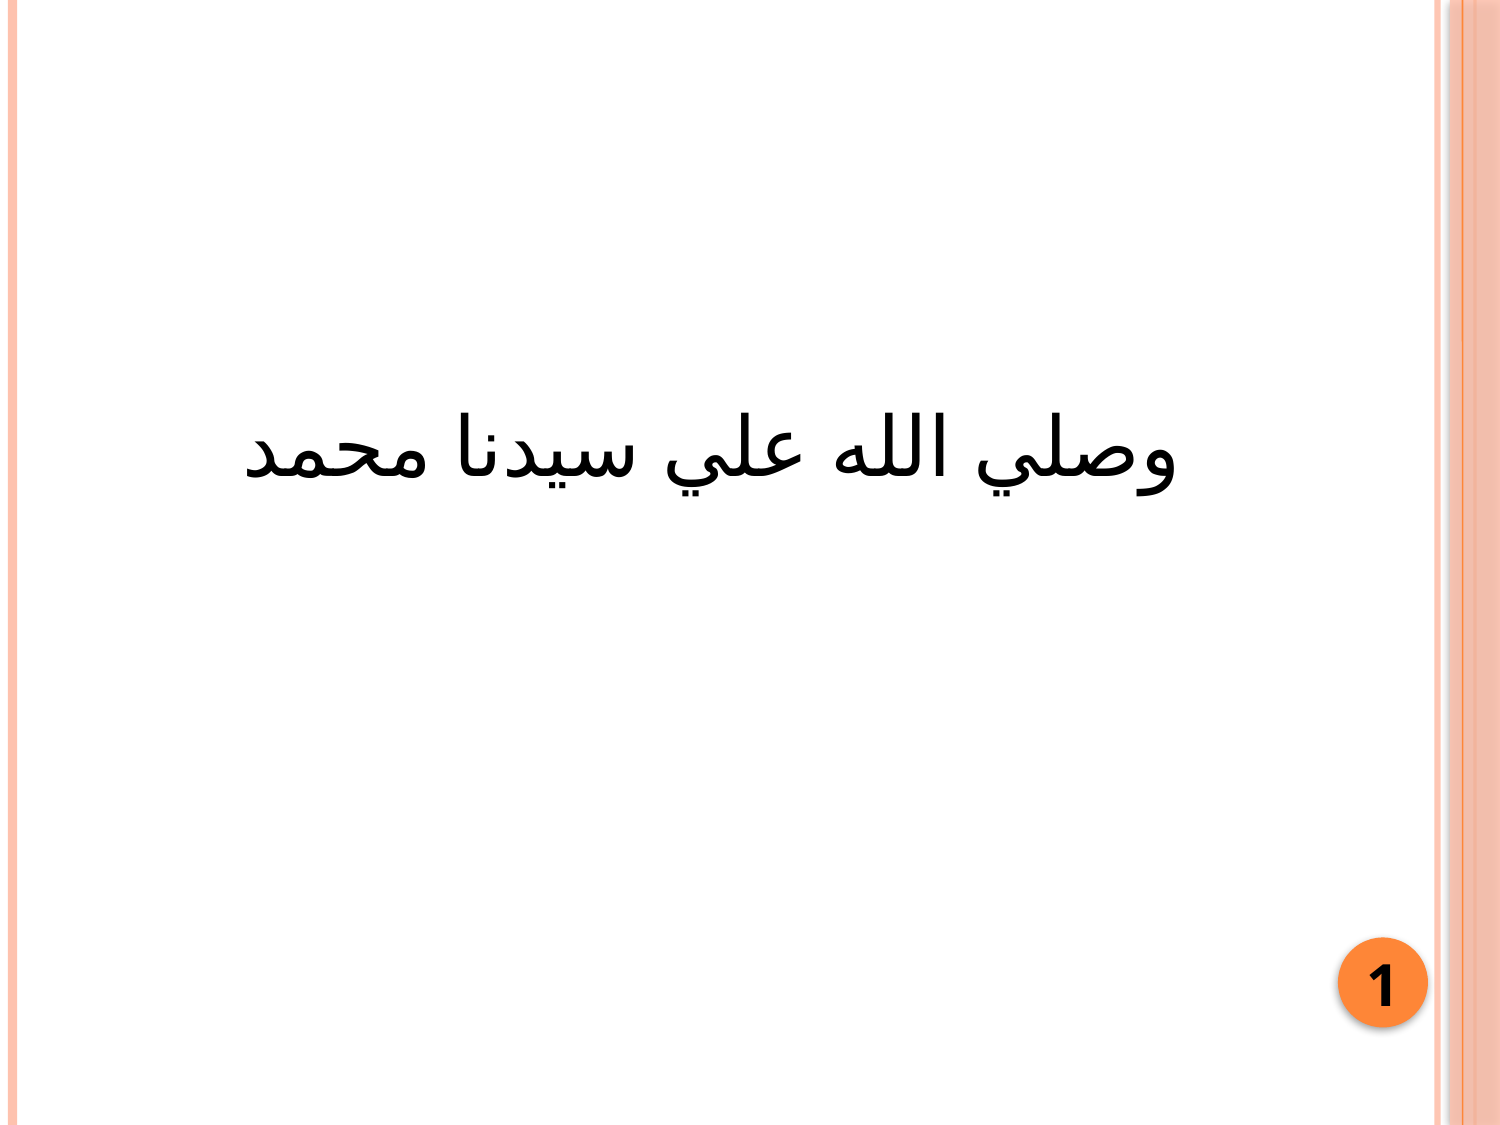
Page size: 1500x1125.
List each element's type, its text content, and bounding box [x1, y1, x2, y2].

slide_number 1 [1333, 940, 1434, 1027]
list وصلي الله علي سيدنا محمد [88, 385, 1314, 1125]
